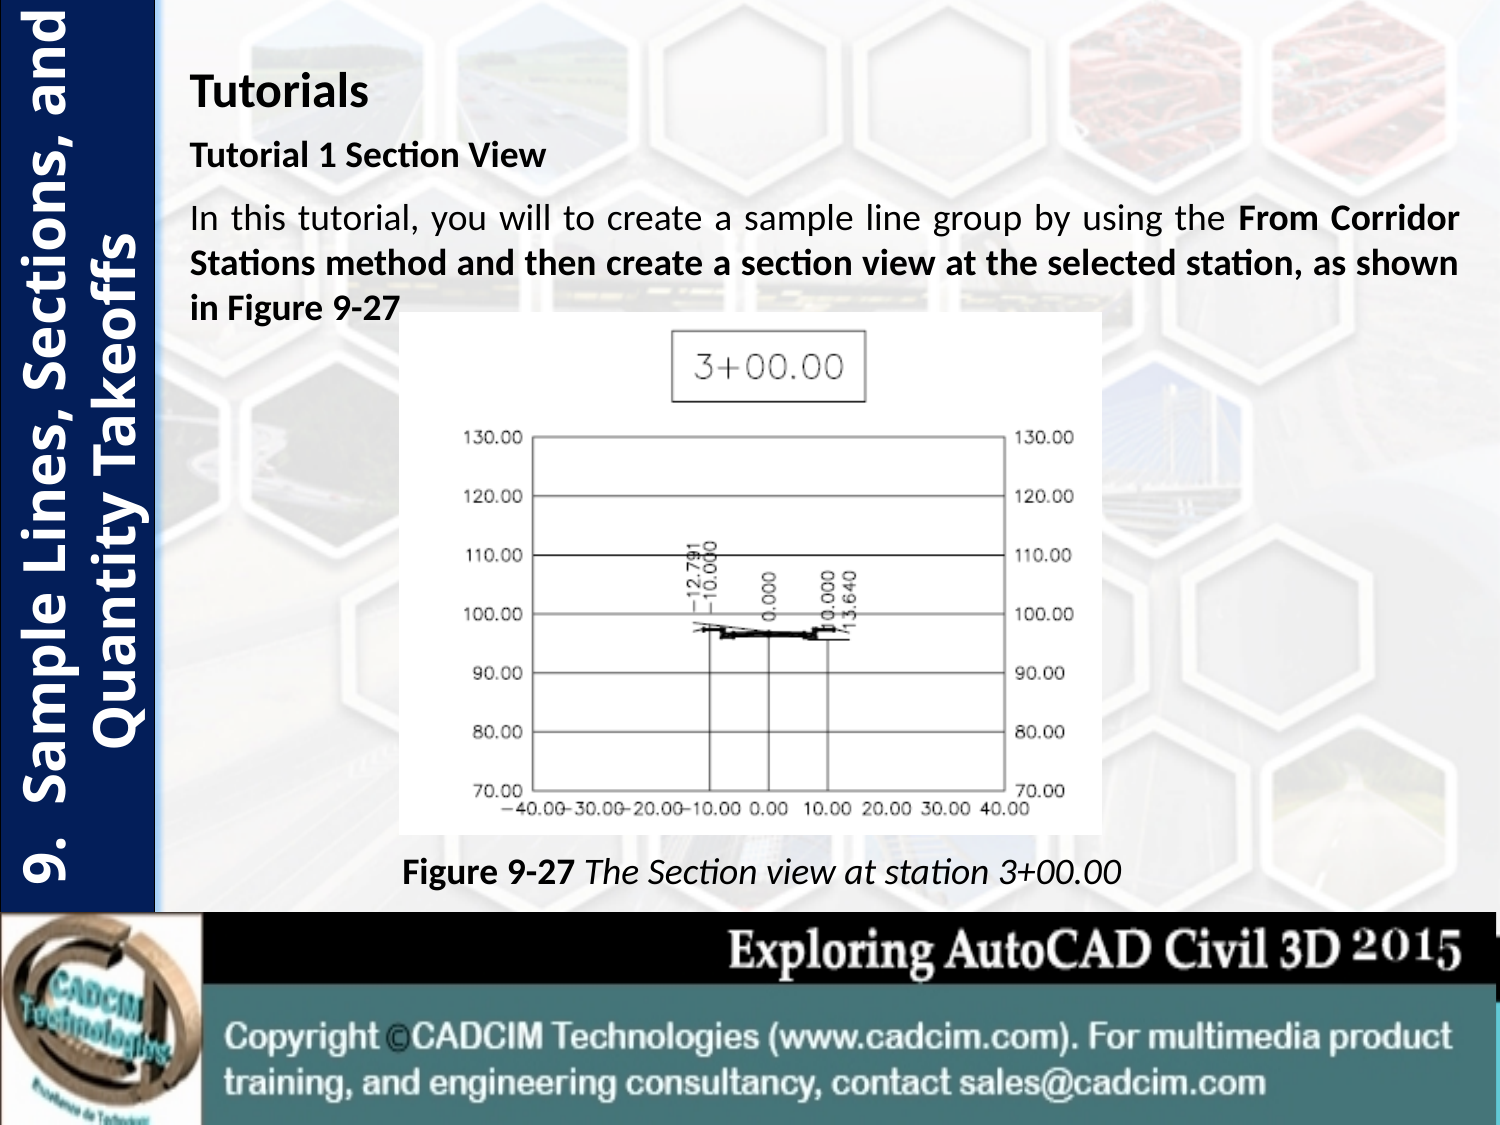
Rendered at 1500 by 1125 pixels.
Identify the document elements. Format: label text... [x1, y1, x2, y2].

text_box Tutorials [174, 49, 925, 123]
text_box Tutorial 1 Section View [174, 123, 925, 183]
text_box In this tutorial, you will to create a sample line group by using the From Corridor Stations method and then create a section view at the selected station, as shown in Figure 9-27. [174, 185, 1475, 336]
picture [0, 0, 1500, 1125]
text_box Figure 9-27 The Section view at station 3+00.00 [387, 839, 1163, 900]
